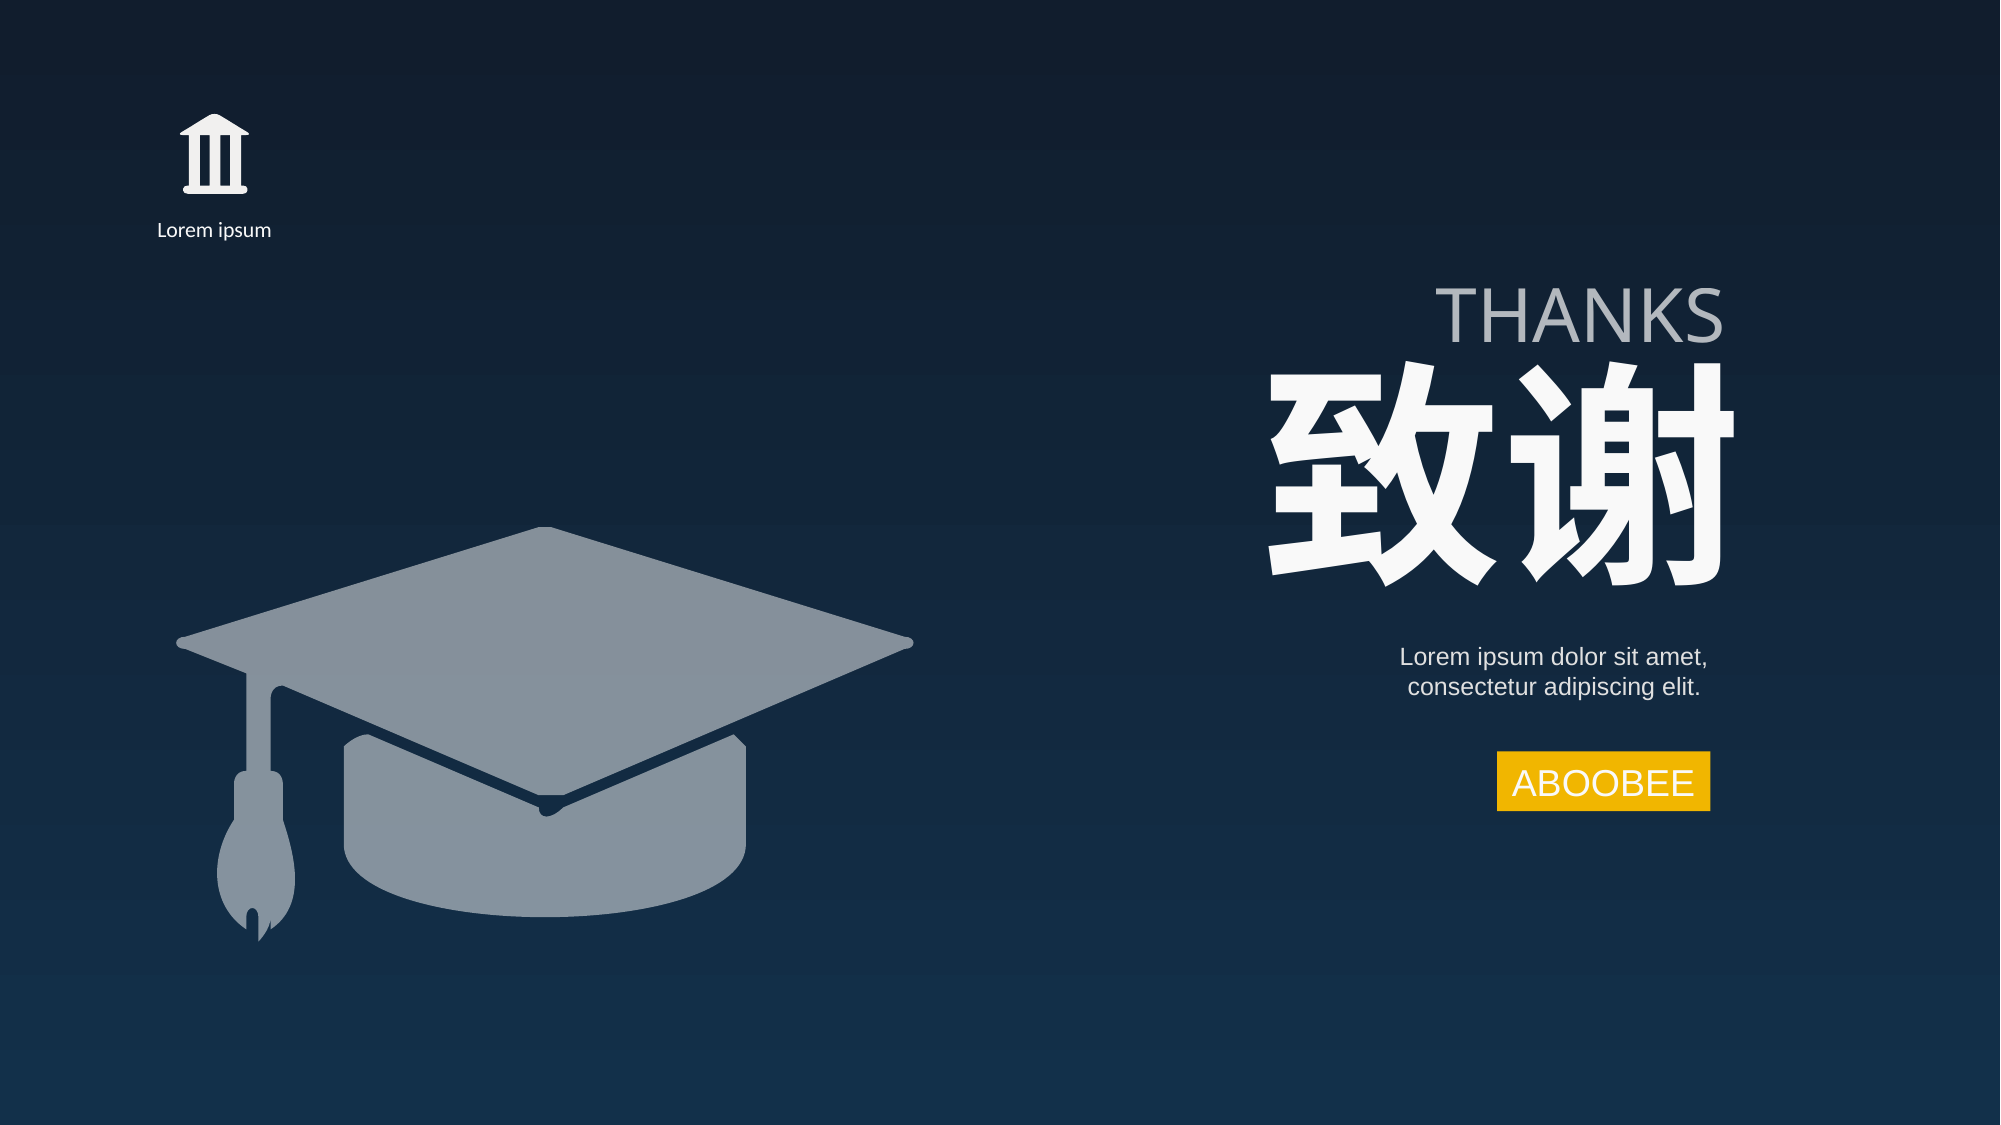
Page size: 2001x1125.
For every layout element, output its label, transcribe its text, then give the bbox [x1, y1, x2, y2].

text_box ABOOBEE [1497, 751, 1711, 812]
text_box Lorem ipsum [114, 208, 315, 256]
text_box THANKS [1352, 265, 1809, 318]
text_box Lorem ipsum dolor sit amet, consectetur adipiscing elit. [1248, 633, 1724, 693]
text_box [179, 113, 249, 194]
text_box [176, 527, 914, 942]
text_box 致谢 [1248, 318, 1914, 641]
